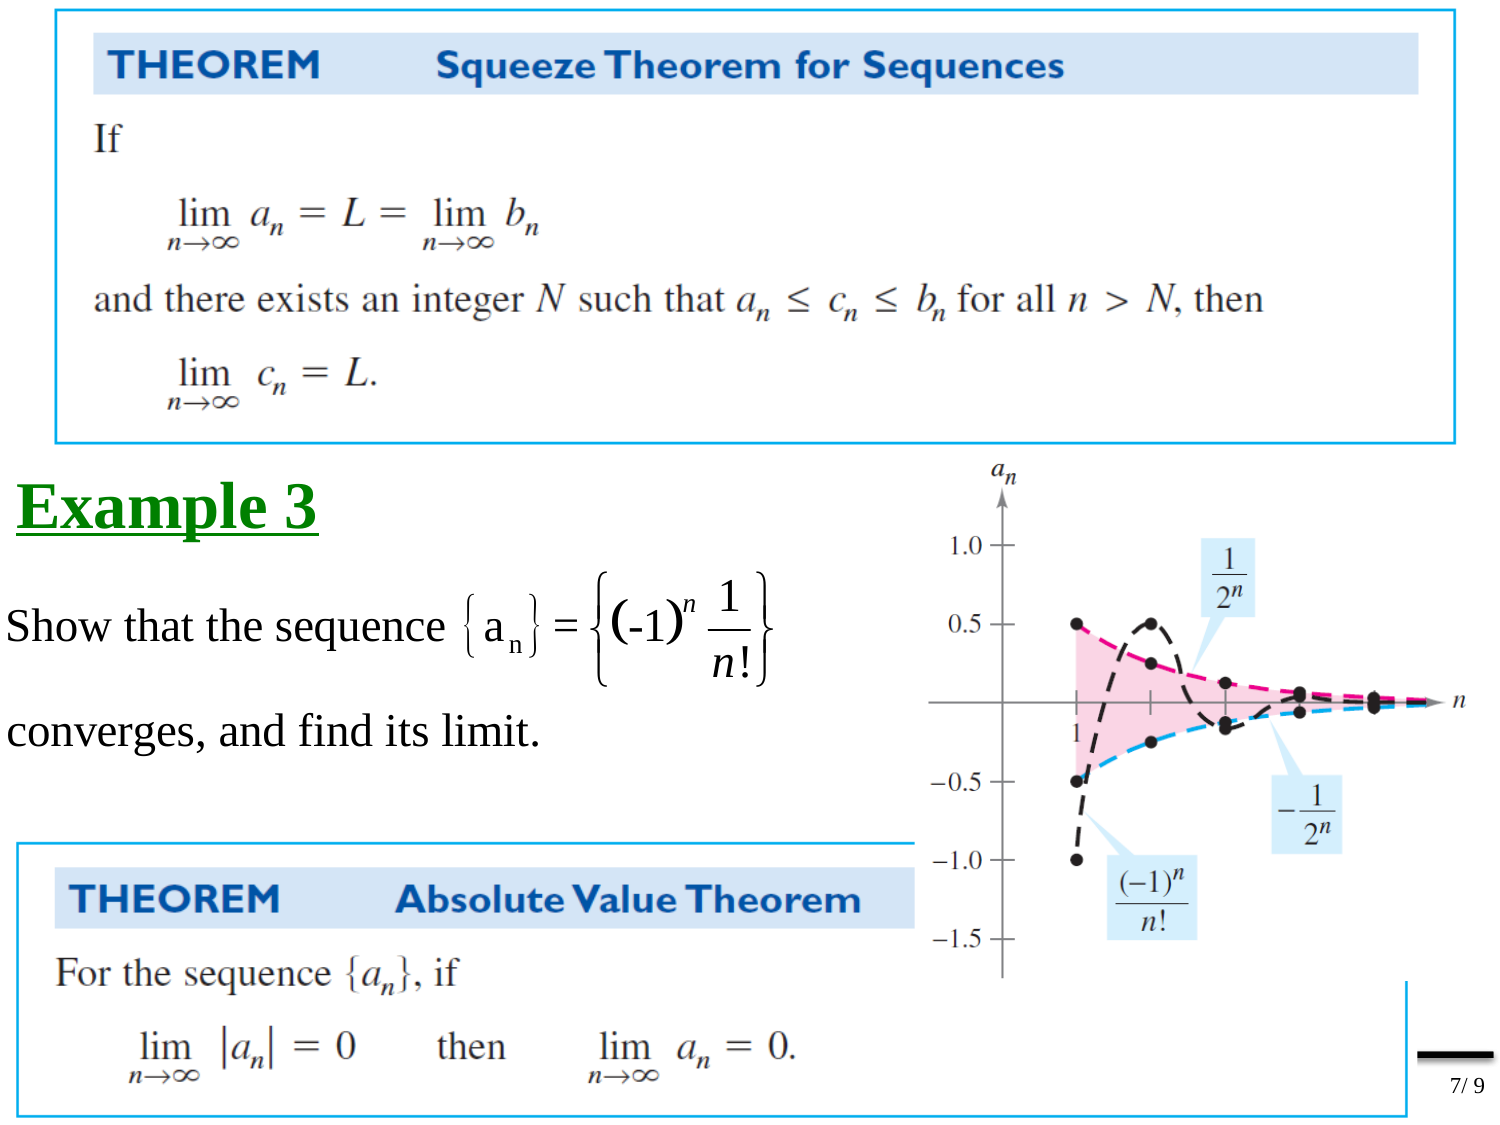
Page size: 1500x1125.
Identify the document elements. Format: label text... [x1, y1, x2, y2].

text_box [0, 562, 804, 767]
picture [914, 448, 1500, 981]
text_box Example 3 [1, 454, 334, 550]
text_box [46, 0, 1465, 453]
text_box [0, 825, 1418, 1125]
slide_number 7/ 9 [1421, 1062, 1500, 1123]
